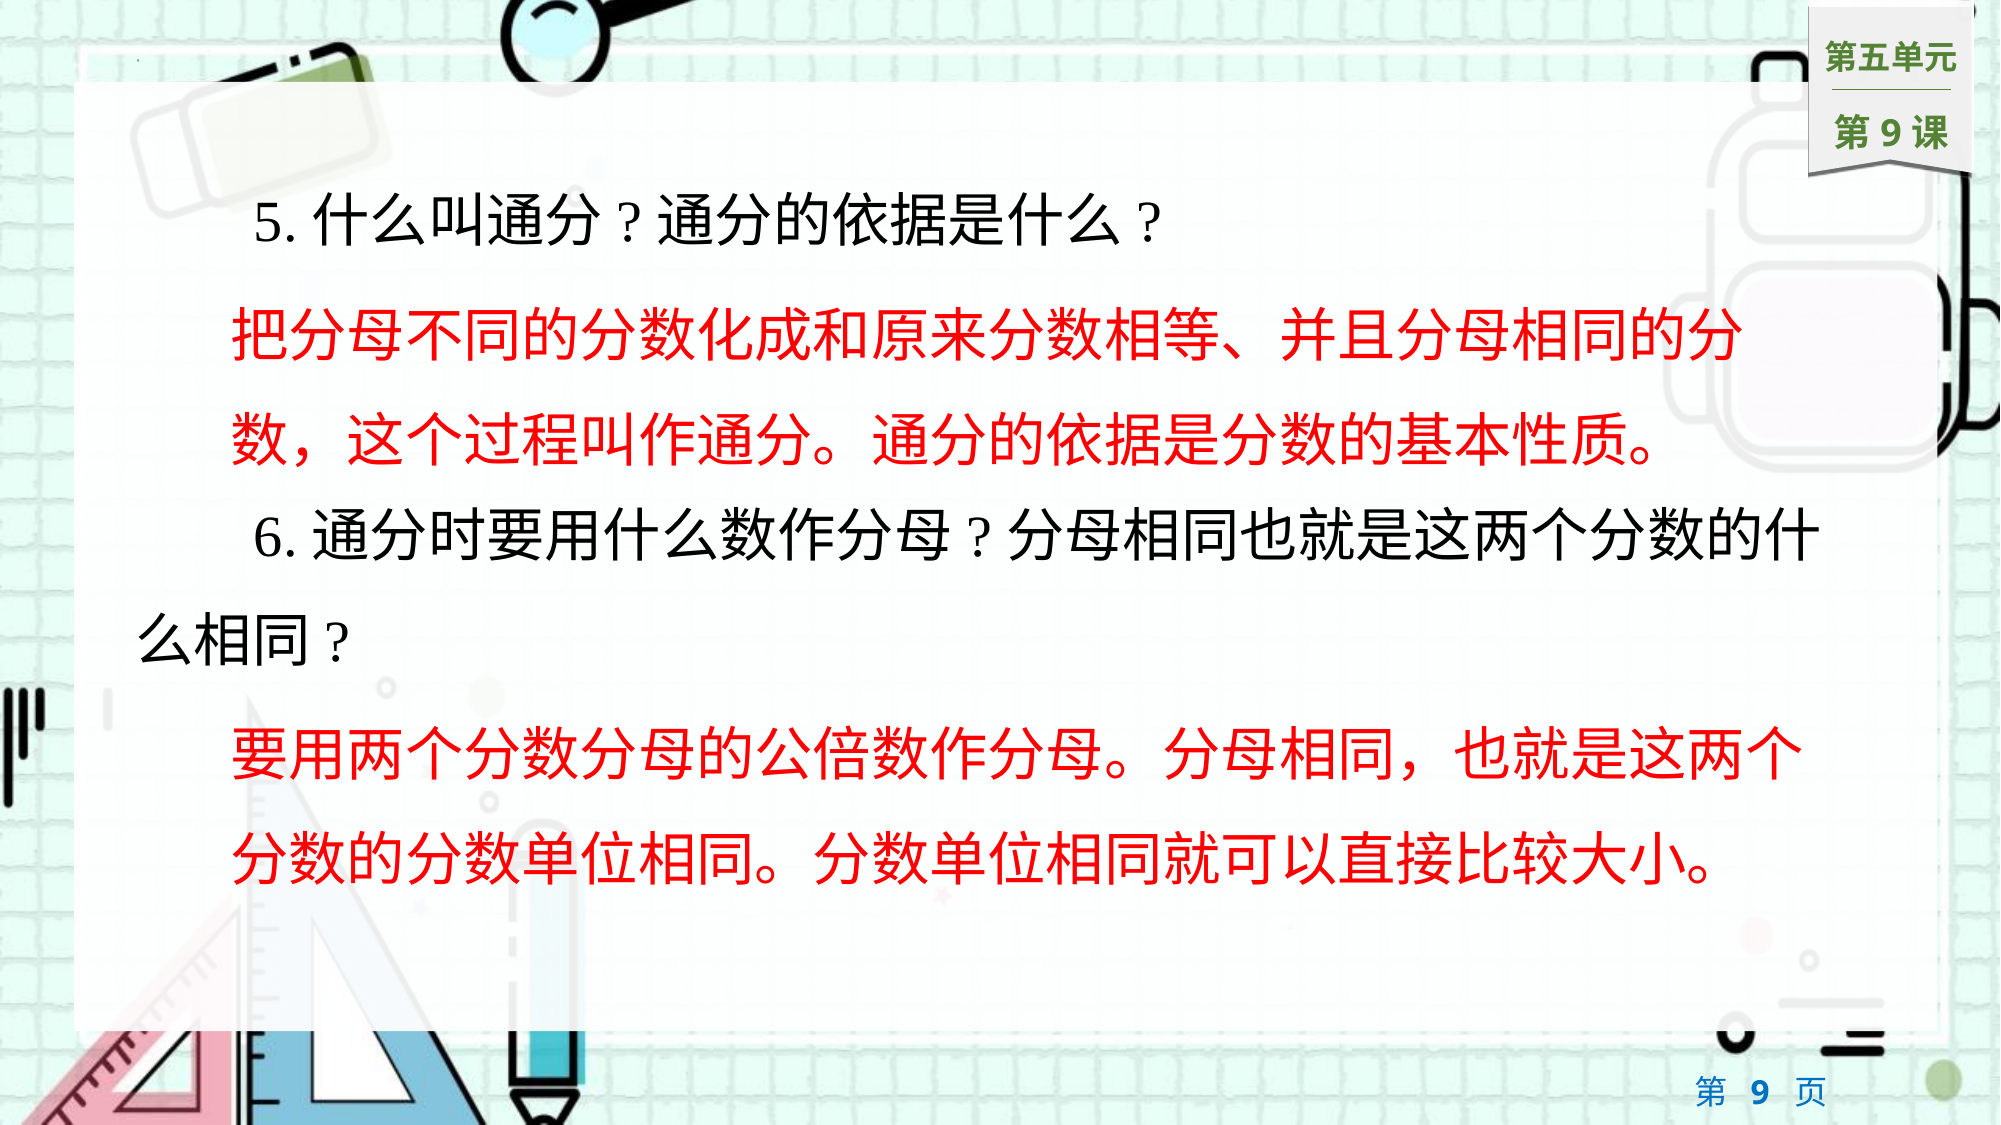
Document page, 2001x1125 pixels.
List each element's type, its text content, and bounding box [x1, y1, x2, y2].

list 把分母不同的分数化成和原来分数相等、并且分母相同的分数，这个过程叫作通分。通分的依据是分数的基本性质。 要用两个分数分母的公倍数作分母。分母相同，也就是这两个分数的分数单位相同。分数单位相同就可以直接比较大小。 [215, 255, 1875, 361]
list 5.什么叫通分?通分的依据是什么? 6.通分时要用什么数作分母?分母相同也就是这两个分数的什么相同? [121, 140, 1844, 1043]
picture [0, 0, 2000, 1125]
picture [1938, 168, 1971, 176]
